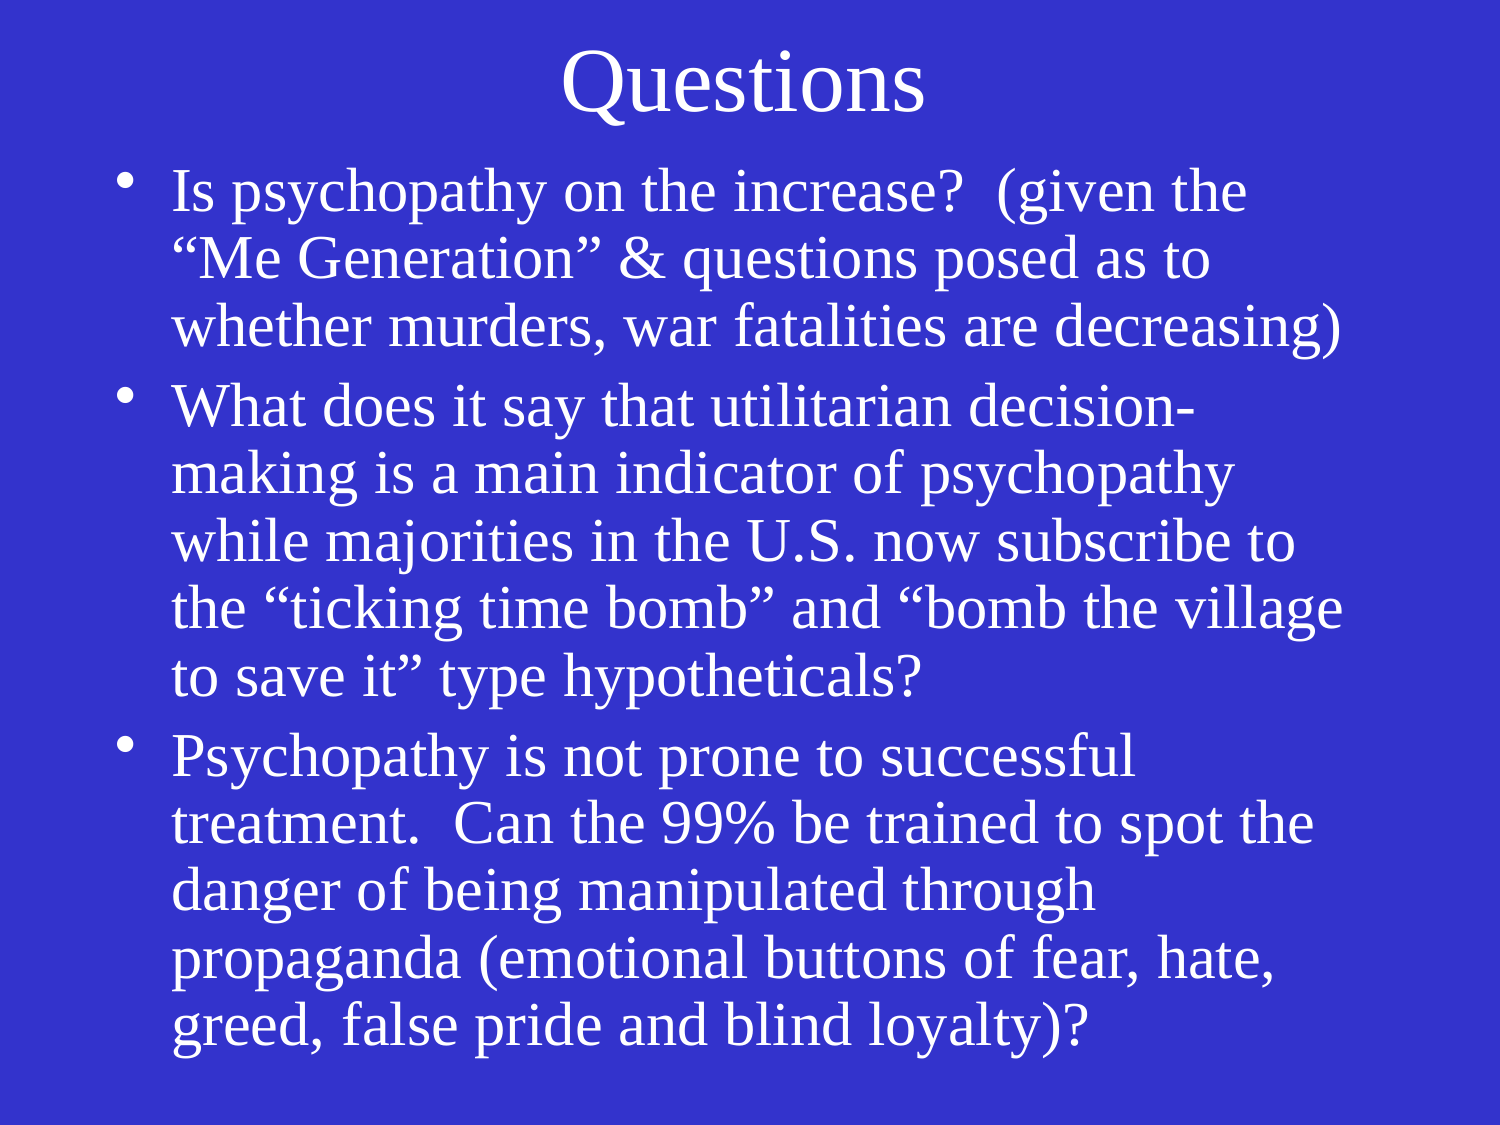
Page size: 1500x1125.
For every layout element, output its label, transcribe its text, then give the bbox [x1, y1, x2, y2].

title Questions [50, 0, 1438, 150]
list Is psychopathy on the increase? (given the “Me Generation” & questions posed as to whether murders, war fatalities are decreasing) What does it say that utilitarian decision-making is a main indicator of psychopathy while majorities in the U.S. now subscribe to the “ticking time bomb” and “bomb the village to save it” type hypotheticals? Psychopathy is not prone to successful treatment. Can the 99% be trained to spot the danger of being manipulated through propaganda (emotional buttons of fear, hate, greed, false pride and blind loyalty)? [99, 149, 1388, 1075]
